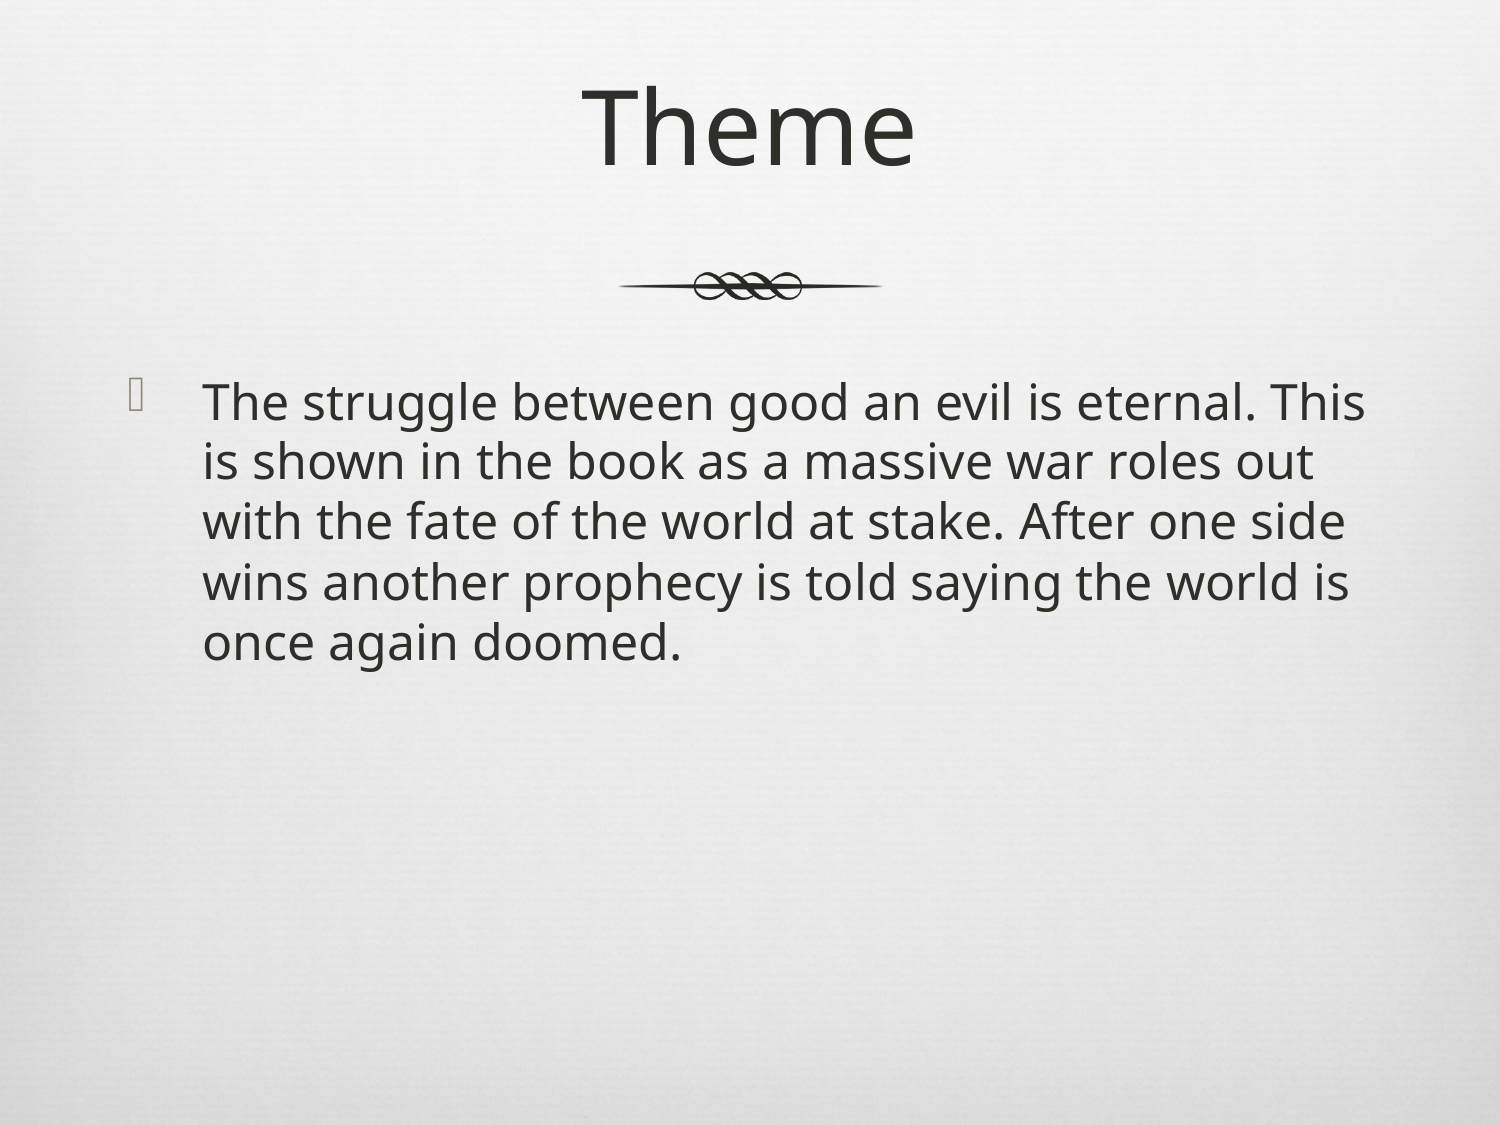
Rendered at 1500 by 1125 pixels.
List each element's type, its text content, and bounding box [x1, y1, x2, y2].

title Theme [112, 11, 1388, 236]
list The struggle between good an evil is eternal. This is shown in the book as a massive war roles out with the fate of the world at stake. After one side wins another prophecy is told saying the world is once again doomed. [112, 362, 1388, 963]
picture [615, 272, 885, 300]
